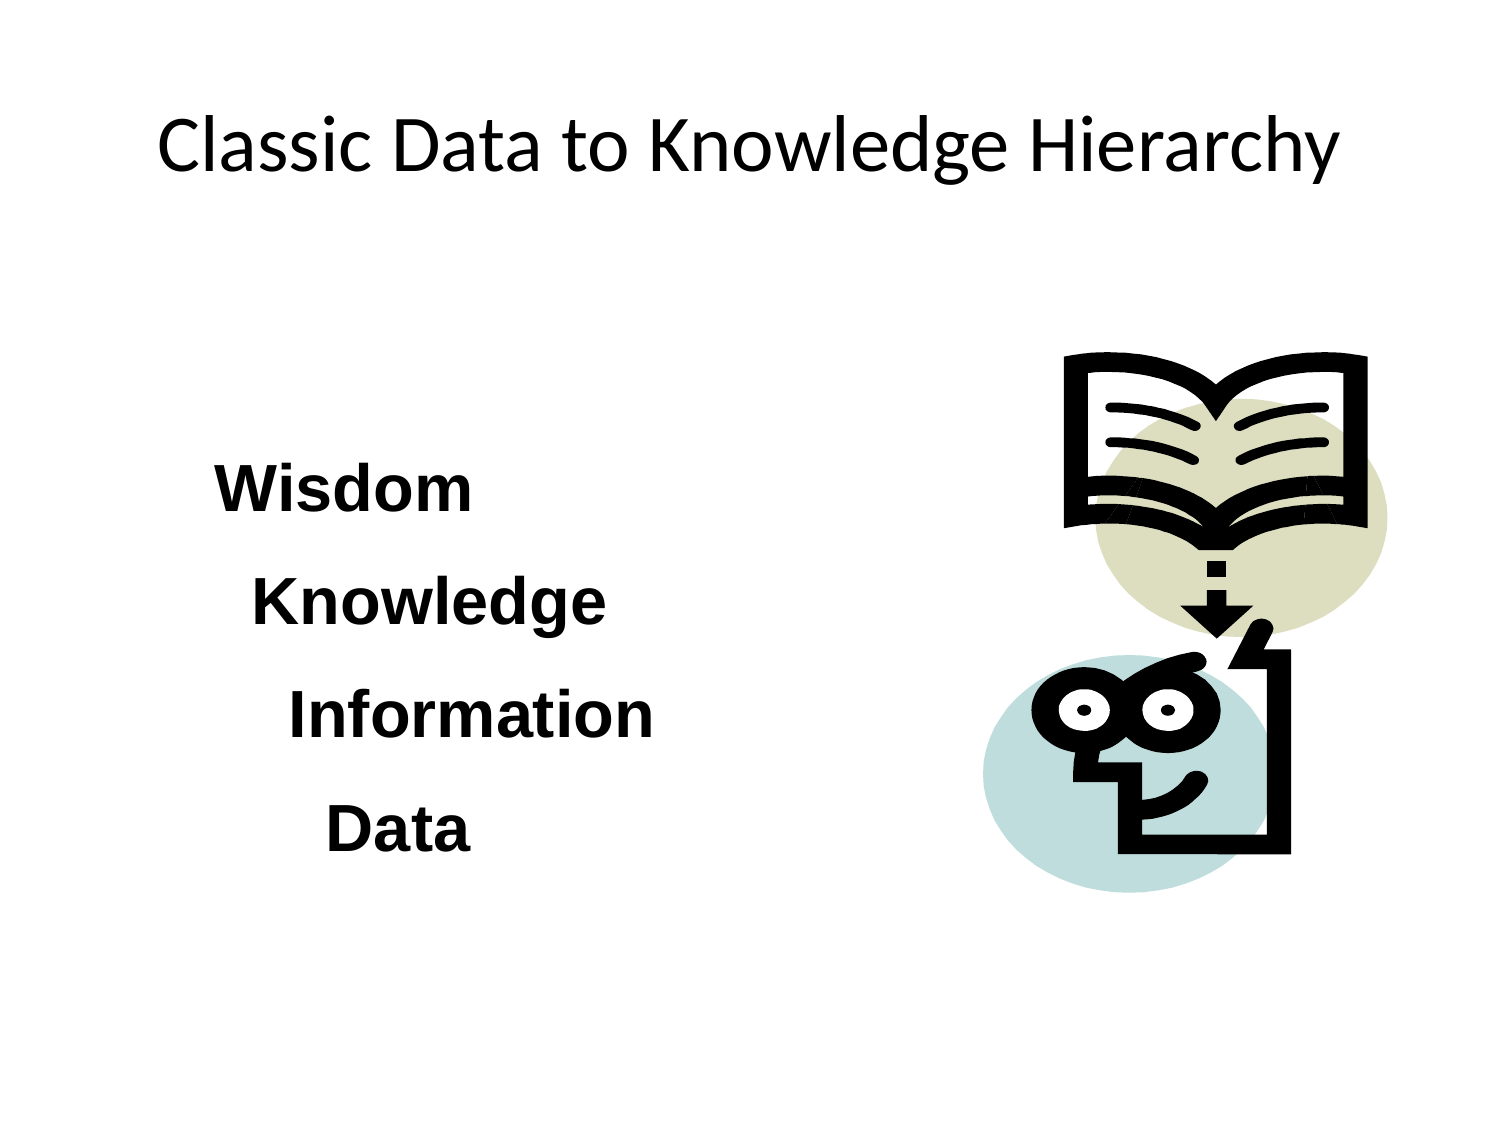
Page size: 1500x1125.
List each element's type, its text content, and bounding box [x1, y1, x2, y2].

title Classic Data to Knowledge Hierarchy [75, 45, 1425, 233]
picture [982, 351, 1388, 893]
text_box Wisdom Knowledge Information Data [199, 437, 977, 872]
